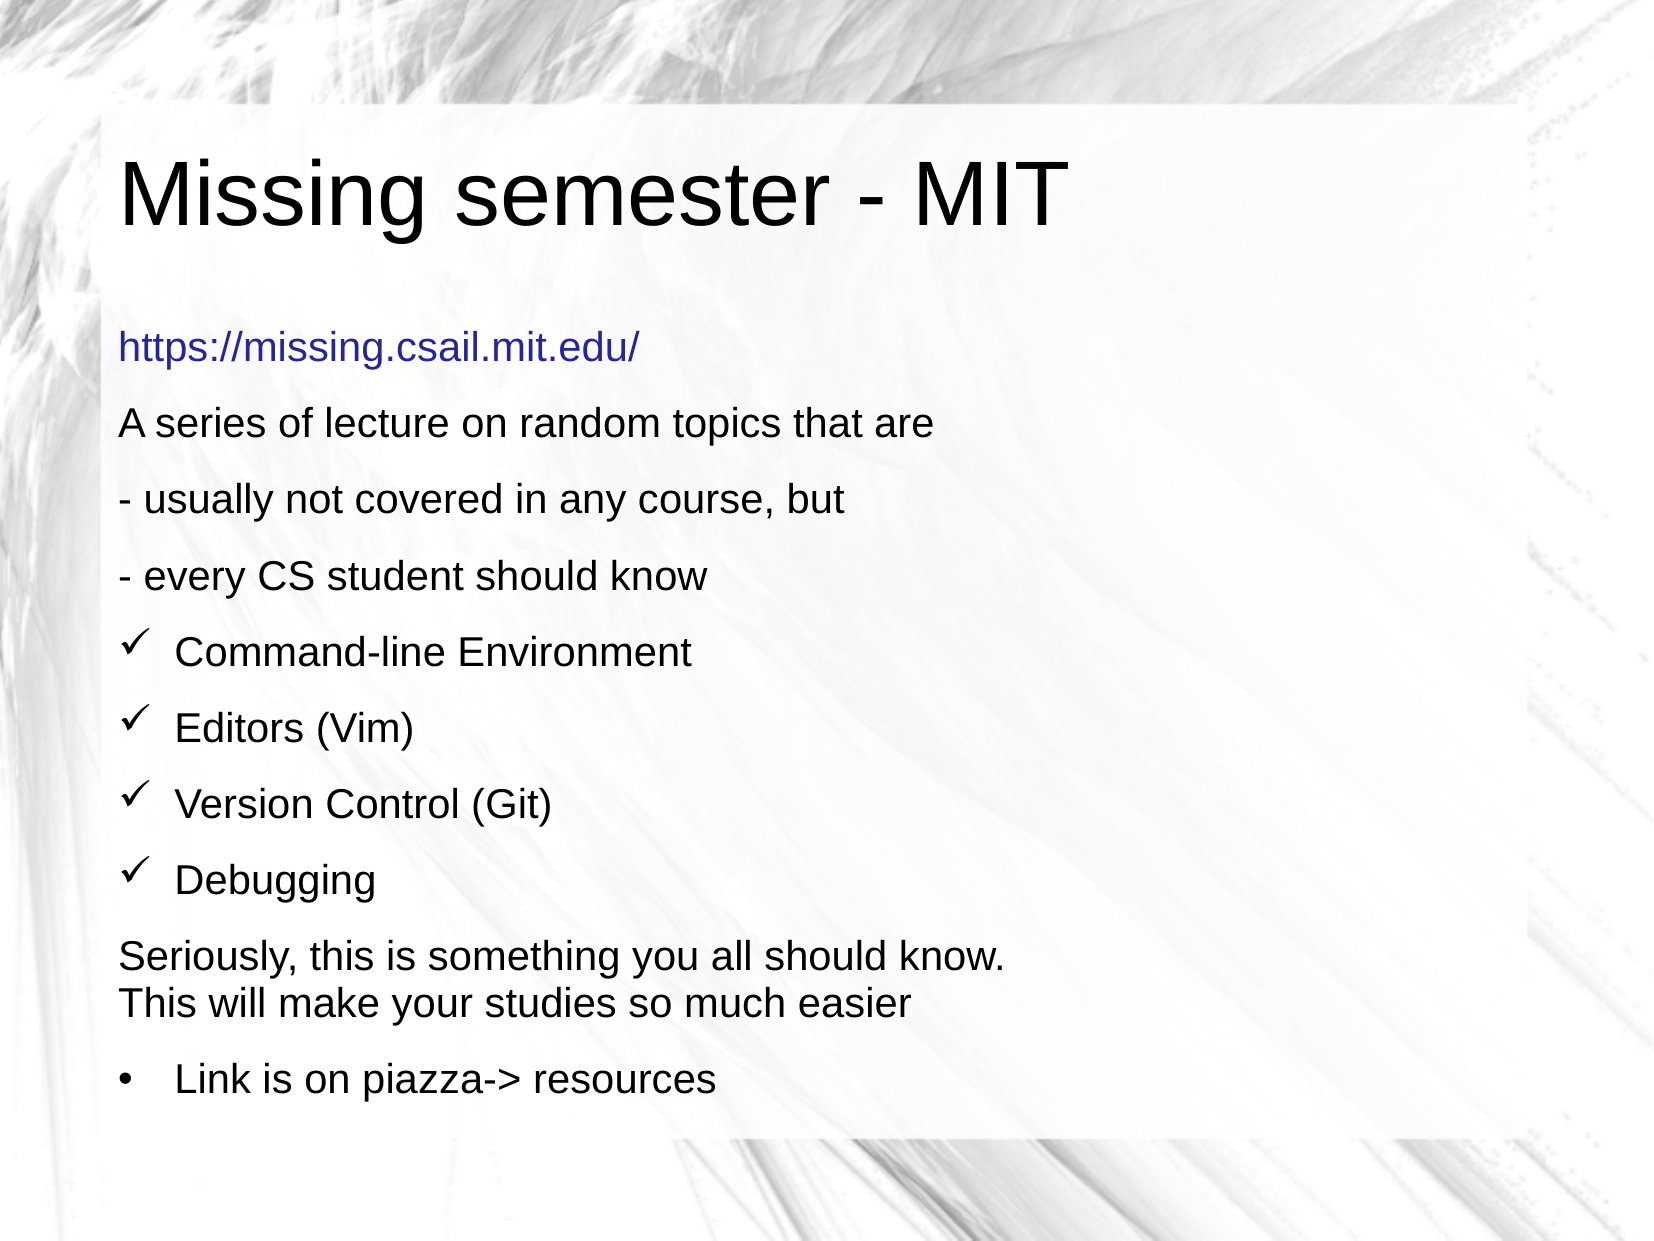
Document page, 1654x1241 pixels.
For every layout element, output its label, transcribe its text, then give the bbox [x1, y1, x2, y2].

title Missing semester - MIT [118, 112, 1504, 278]
list https://missing.csail.mit.edu/ A series of lecture on random topics that are - usually not covered in any course, but - every CS student should know Command-line Environment Editors (Vim) Version Control (Git) Debugging Seriously, this is something you all should know. This will make your studies so much easier Link is on piazza-> resources [118, 319, 1571, 1102]
picture [0, 0, 1654, 1241]
